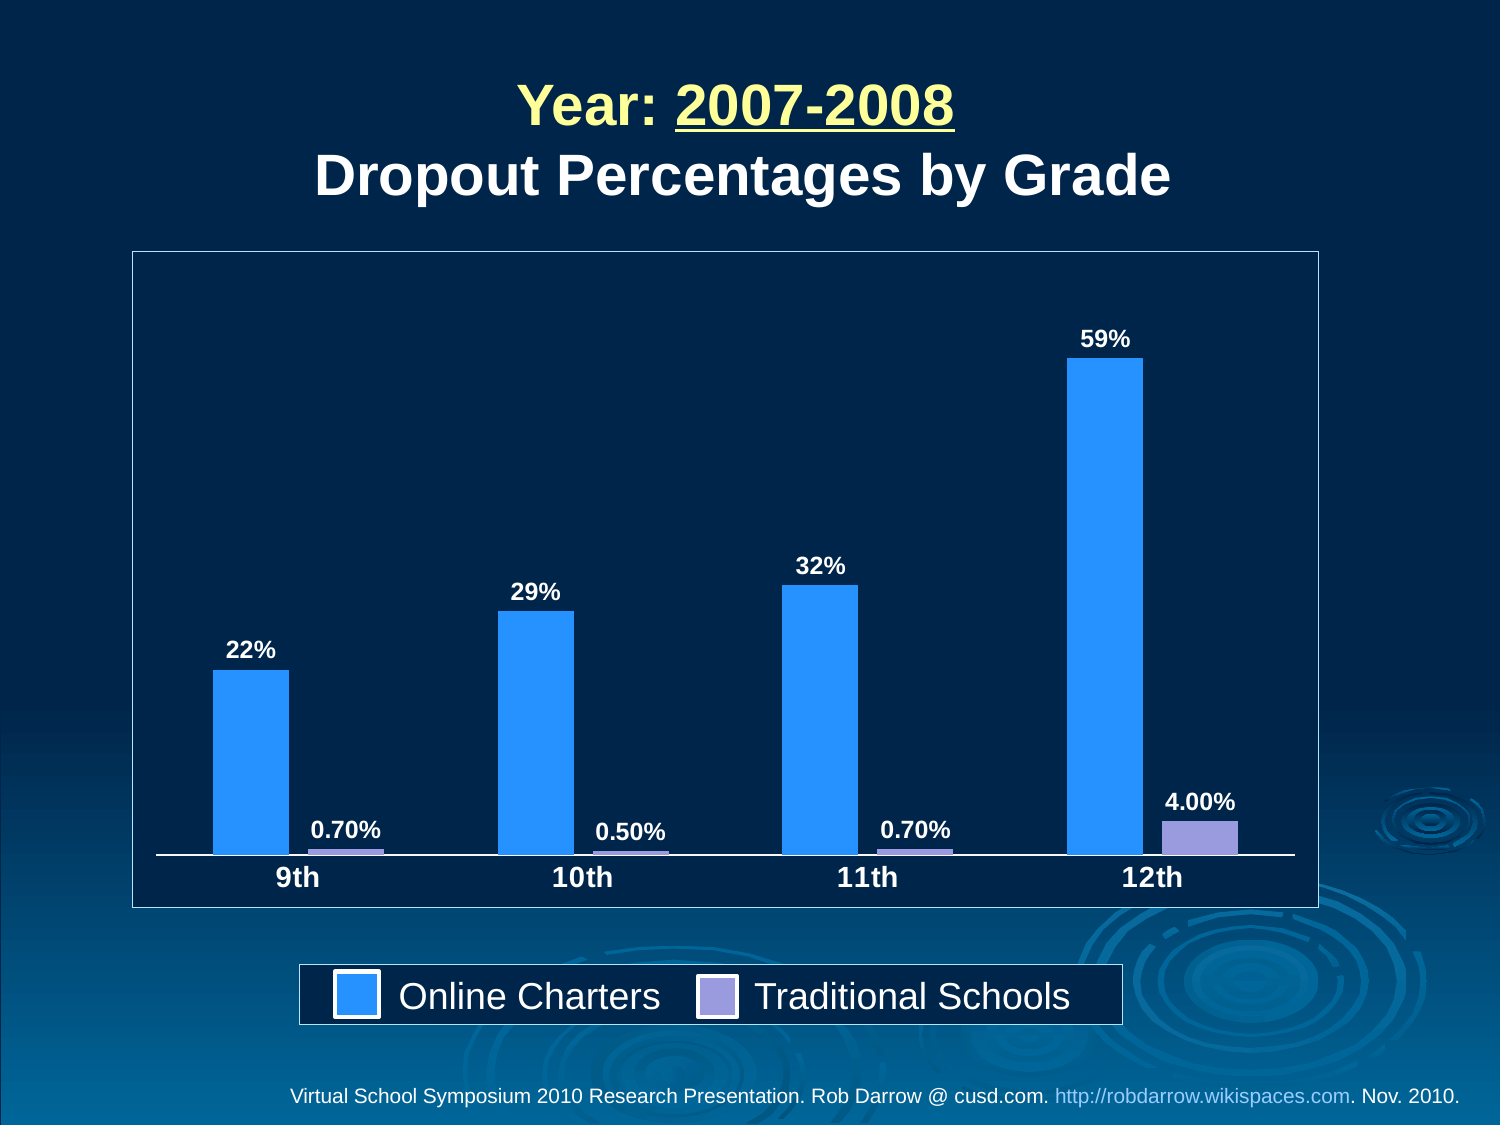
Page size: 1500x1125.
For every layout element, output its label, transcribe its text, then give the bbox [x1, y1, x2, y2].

chart [131, 251, 1320, 908]
title Year: 2007-2008 Dropout Percentages by Grade [74, 62, 1413, 213]
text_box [299, 964, 1123, 1026]
